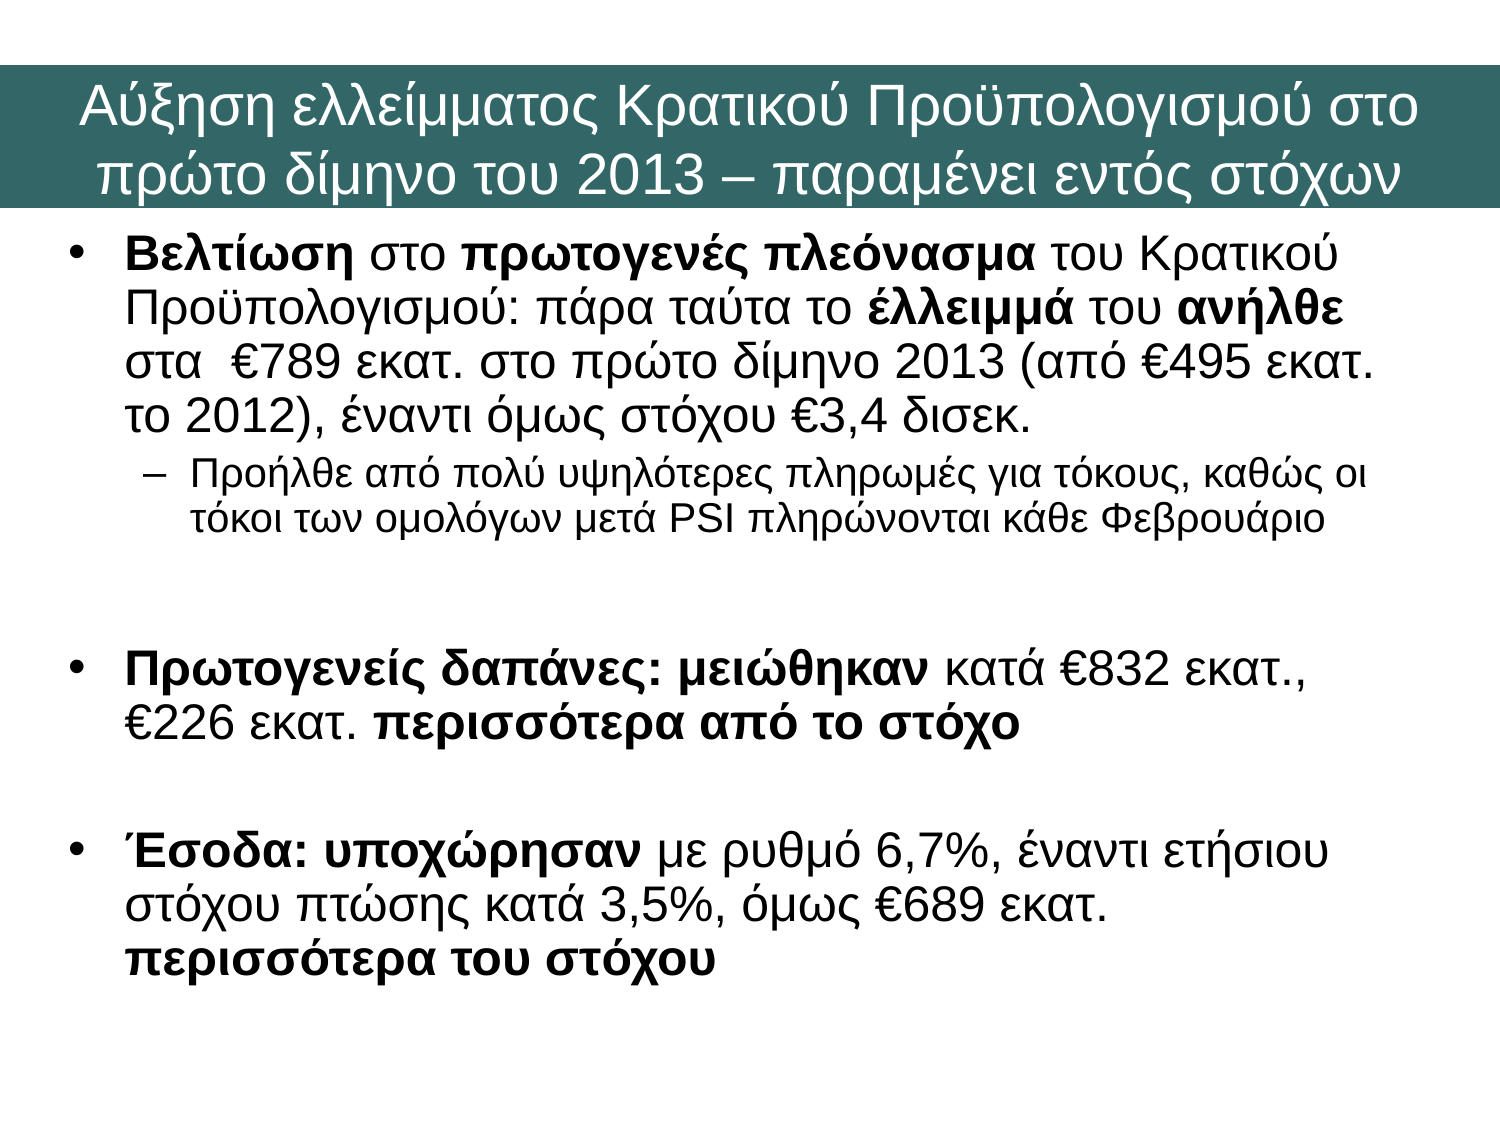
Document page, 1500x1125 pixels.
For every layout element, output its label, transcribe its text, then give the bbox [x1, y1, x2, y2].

title Αύξηση ελλείμματος Κρατικού Προϋπολογισμού στο πρώτο δίμηνο του 2013 – παραμένει εντός στόχων [0, 64, 1500, 209]
list Βελτίωση στο πρωτογενές πλεόνασμα του Κρατικού Προϋπολογισμού: πάρα ταύτα το έλλειμμά του ανήλθε στα €789 εκατ. στο πρώτο δίμηνο 2013 (από €495 εκατ. το 2012), έναντι όμως στόχου €3,4 δισεκ. Προήλθε από πολύ υψηλότερες πληρωμές για τόκους, καθώς οι τόκοι των ομολόγων μετά PSI πληρώνονται κάθε Φεβρουάριο Πρωτογενείς δαπάνες: μειώθηκαν κατά €832 εκατ., €226 εκατ. περισσότερα από το στόχο Έσοδα: υποχώρησαν με ρυθμό 6,7%, έναντι ετήσιου στόχου πτώσης κατά 3,5%, όμως €689 εκατ. περισσότερα του στόχου [52, 219, 1448, 1125]
